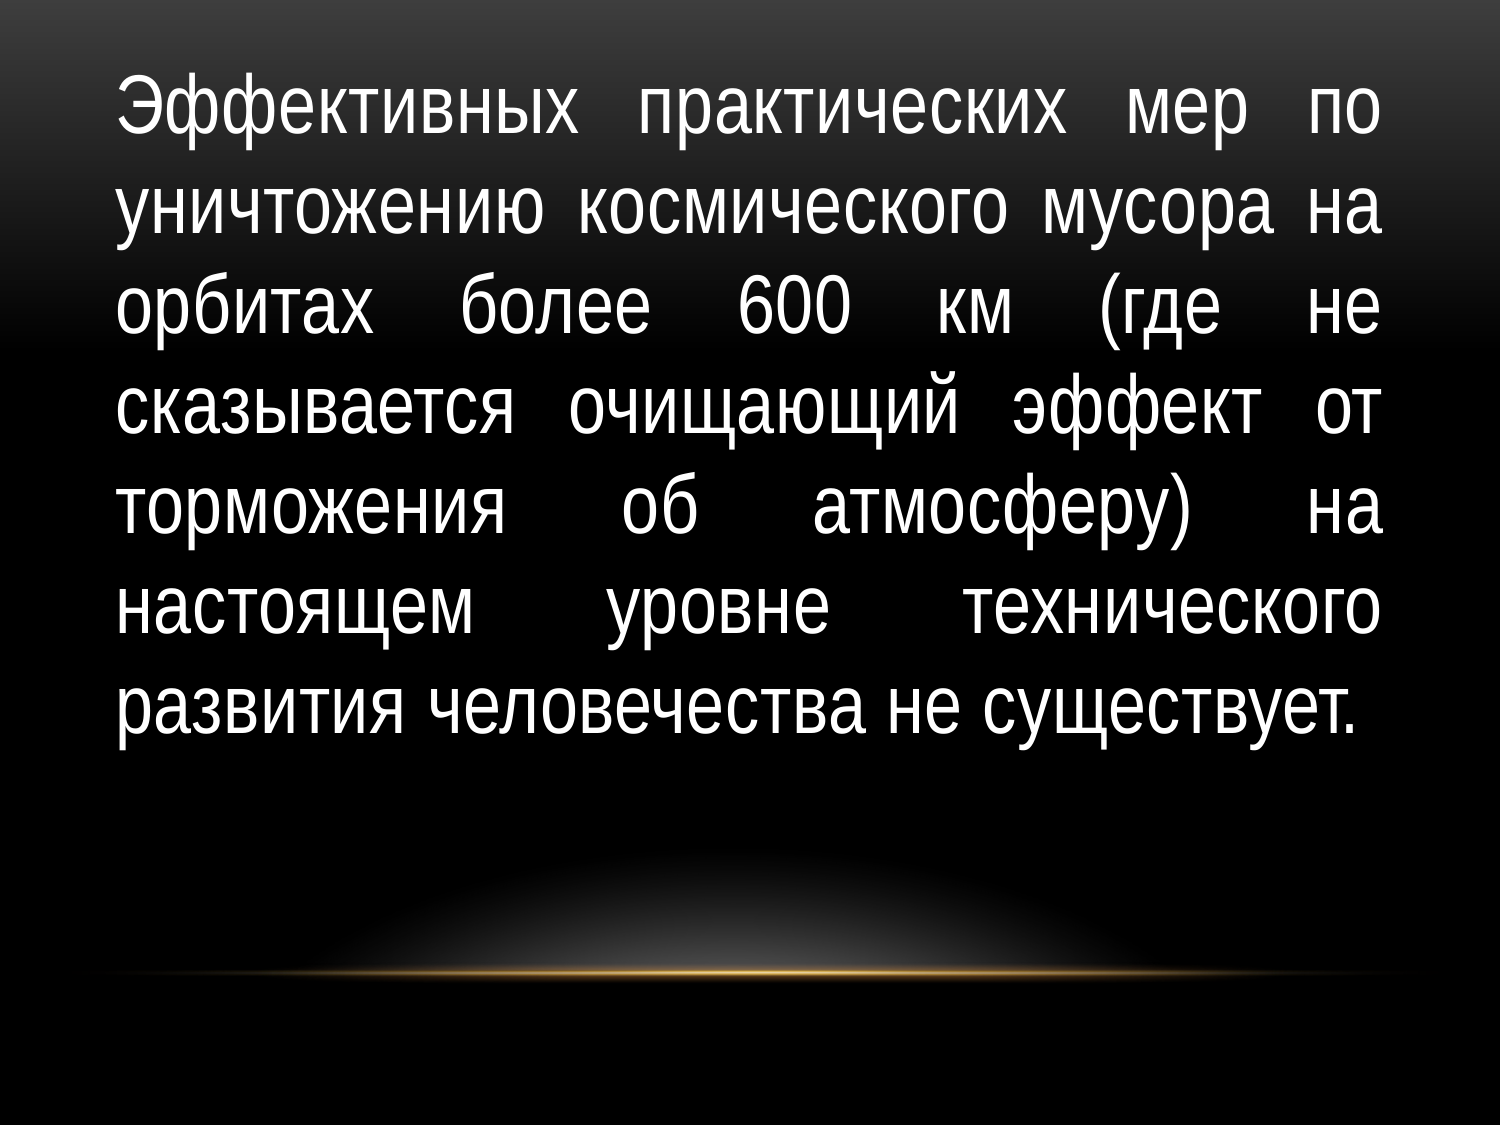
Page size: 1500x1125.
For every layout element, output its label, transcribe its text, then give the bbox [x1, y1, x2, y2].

picture [0, 0, 1500, 1125]
list Эффективных практических мер по уничтожению космического мусора на орбитах более 600 км (где не сказывается очищающий эффект от торможения об атмосферу) на настоящем уровне технического развития человечества не существует. [100, 42, 1401, 965]
